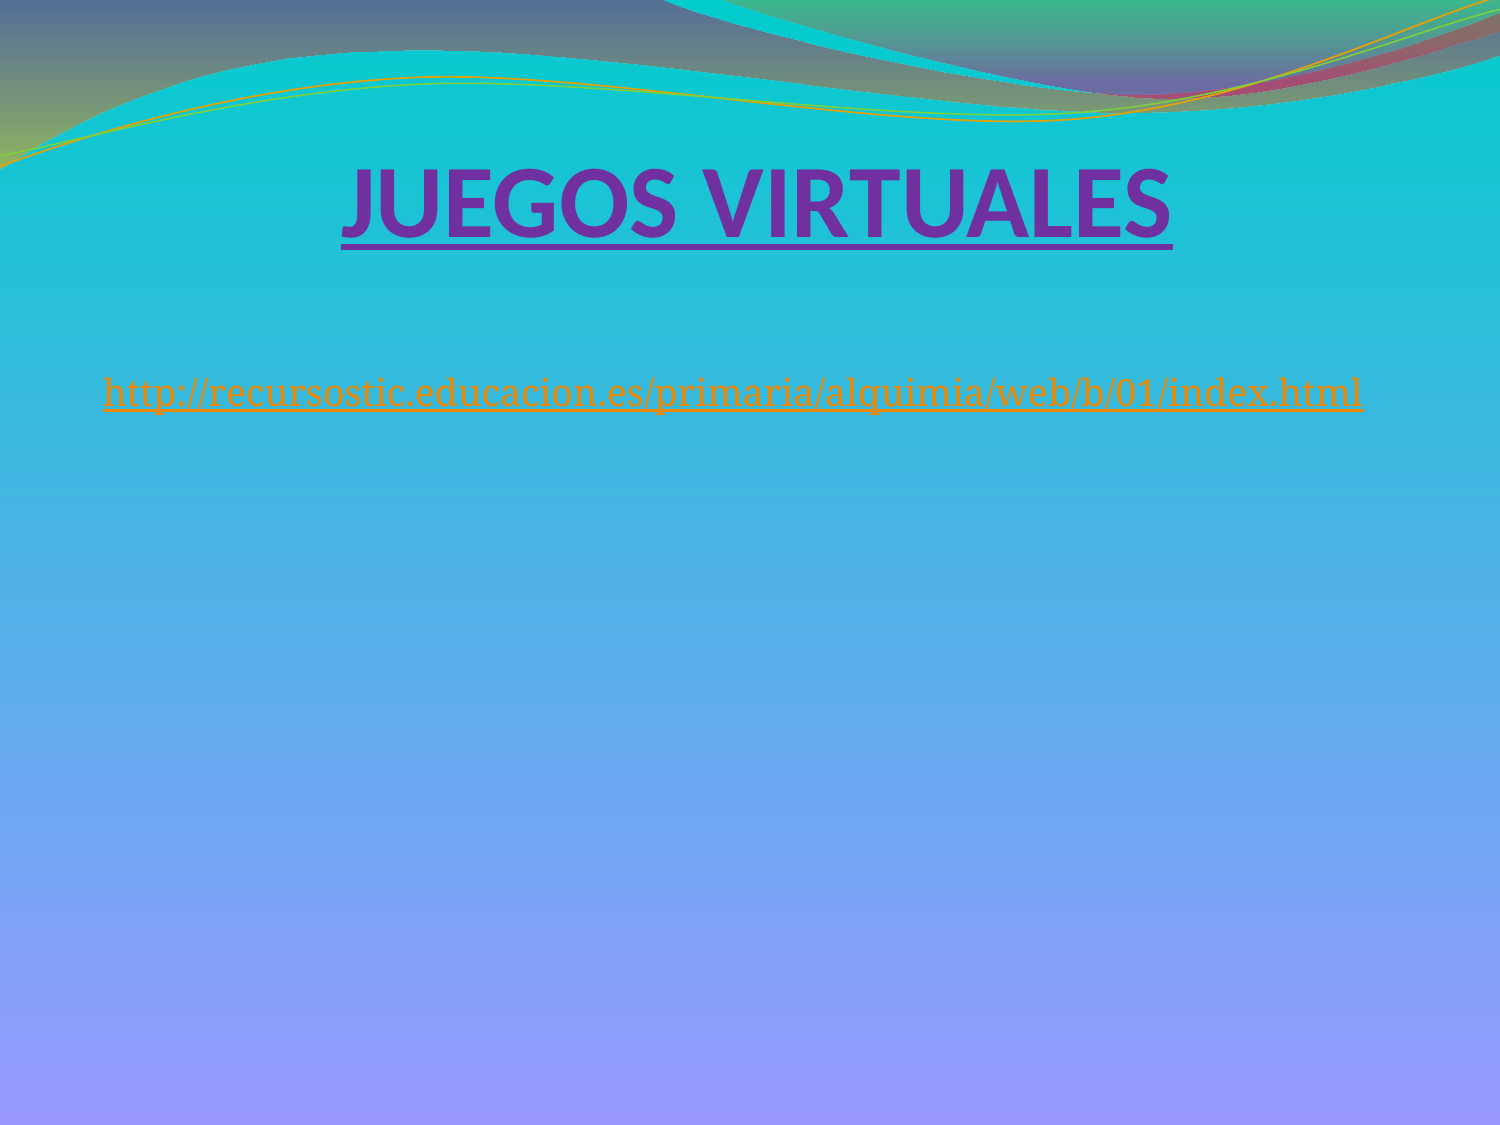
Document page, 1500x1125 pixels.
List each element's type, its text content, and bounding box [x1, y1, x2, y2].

text_box http://recursostic.educacion.es/primaria/alquimia/web/b/01/index.html [88, 361, 1388, 428]
title JUEGOS VIRTUALES [82, 70, 1432, 258]
